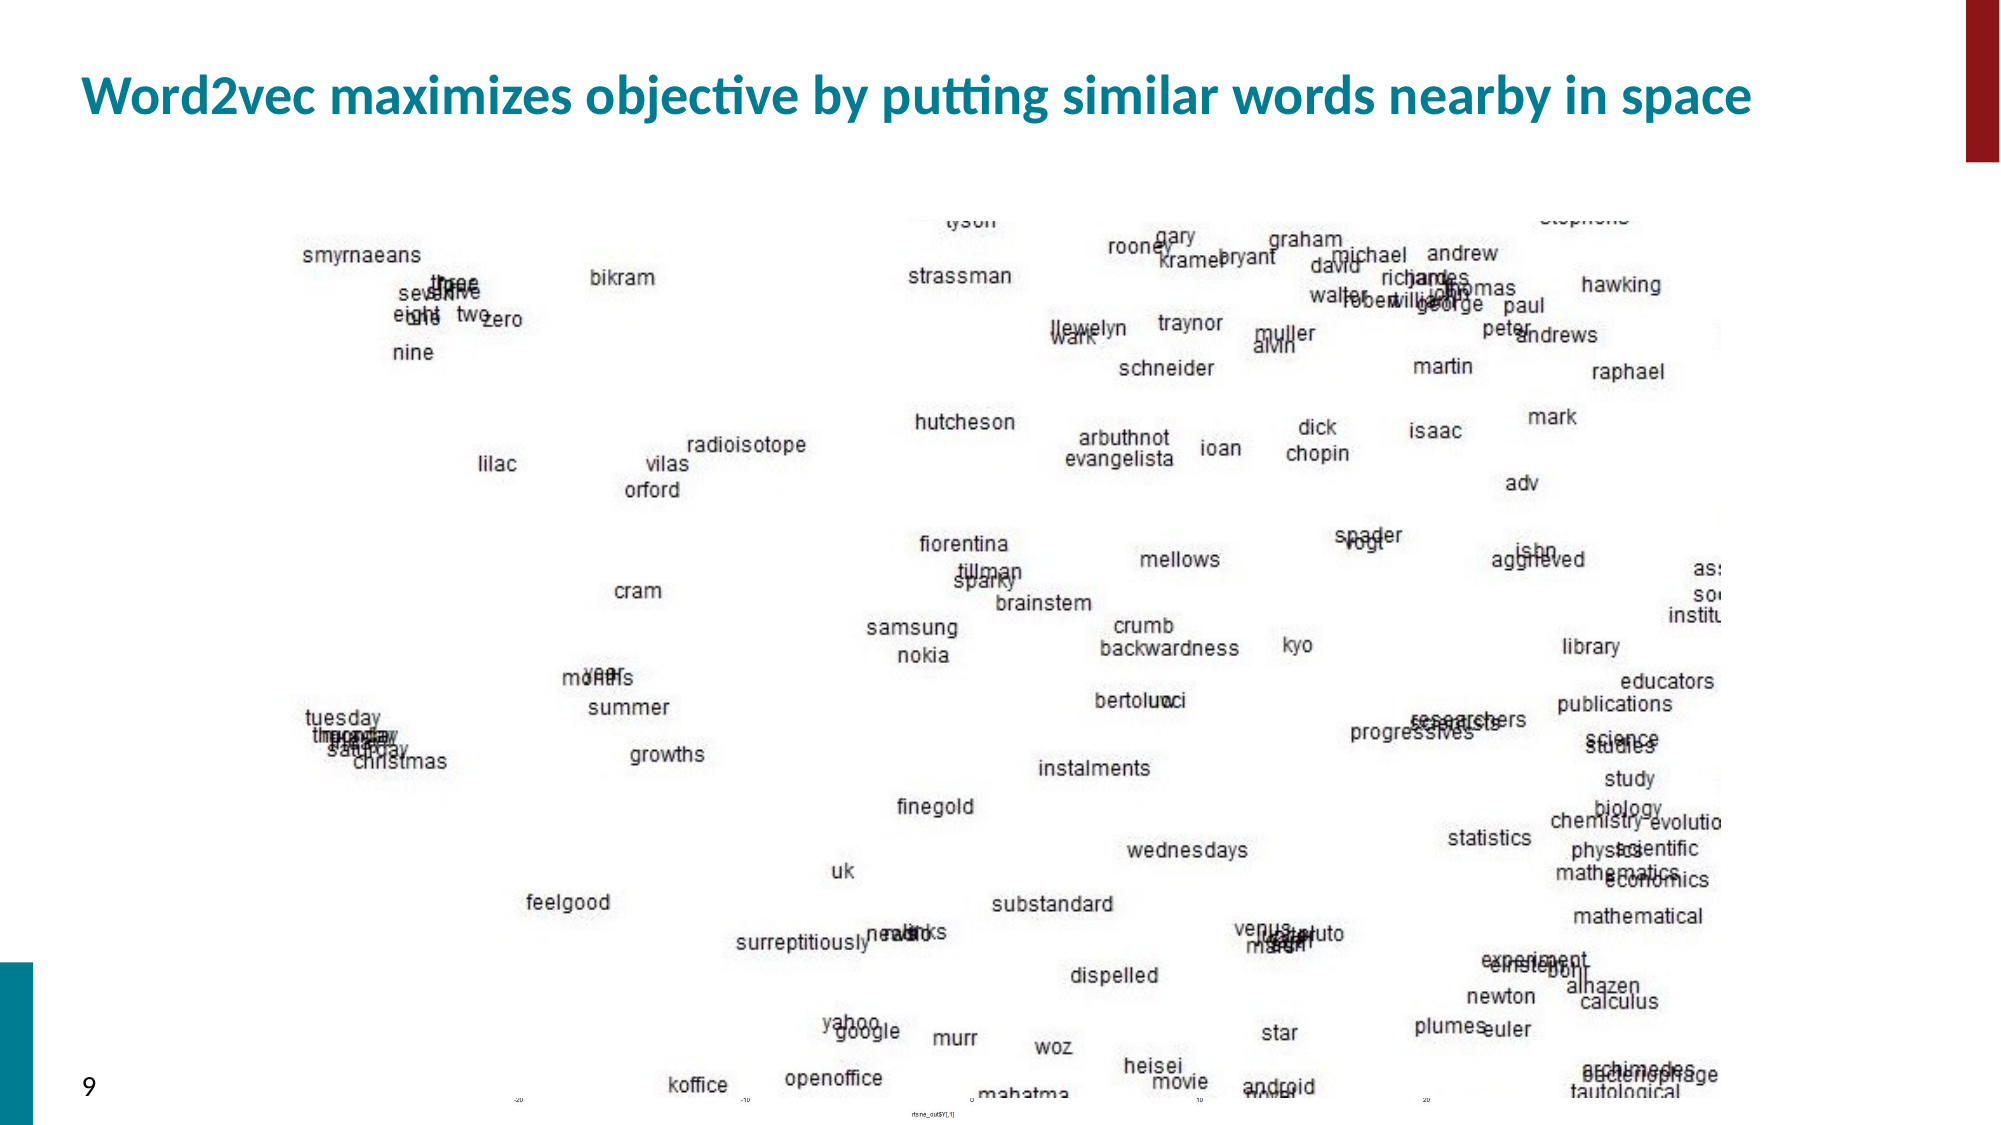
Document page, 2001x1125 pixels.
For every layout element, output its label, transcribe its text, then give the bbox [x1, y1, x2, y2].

slide_number 10 [75, 1067, 120, 1125]
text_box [278, 215, 1721, 1122]
title Word2vec maximizes objective by putting similar words nearby in space [79, 4, 1921, 247]
